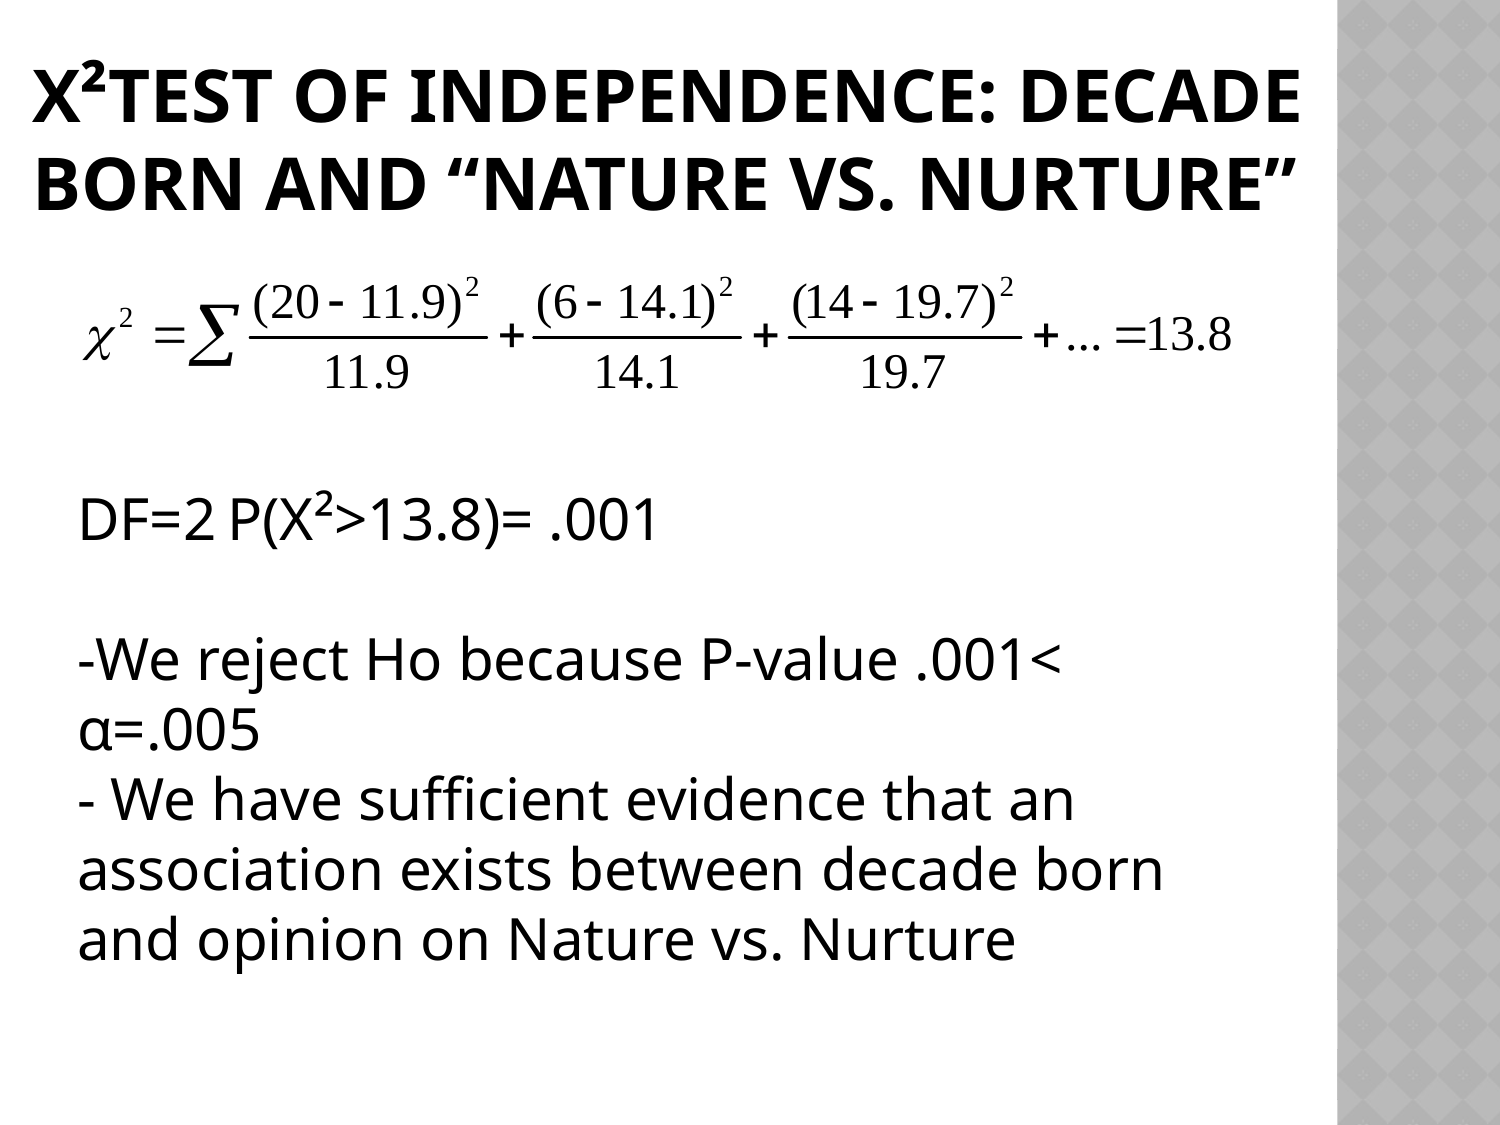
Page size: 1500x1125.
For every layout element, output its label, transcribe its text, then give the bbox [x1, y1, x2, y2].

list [74, 261, 1243, 401]
title X²Test of independence: Decade born and “Nature Vs. Nurture” [24, 37, 1325, 225]
text_box DF=2 P(X²>13.8)= .001 -We reject Ho because P-value .001< α=.005 - We have sufficient evidence that an association exists between decade born and opinion on Nature vs. Nurture [62, 474, 1263, 980]
